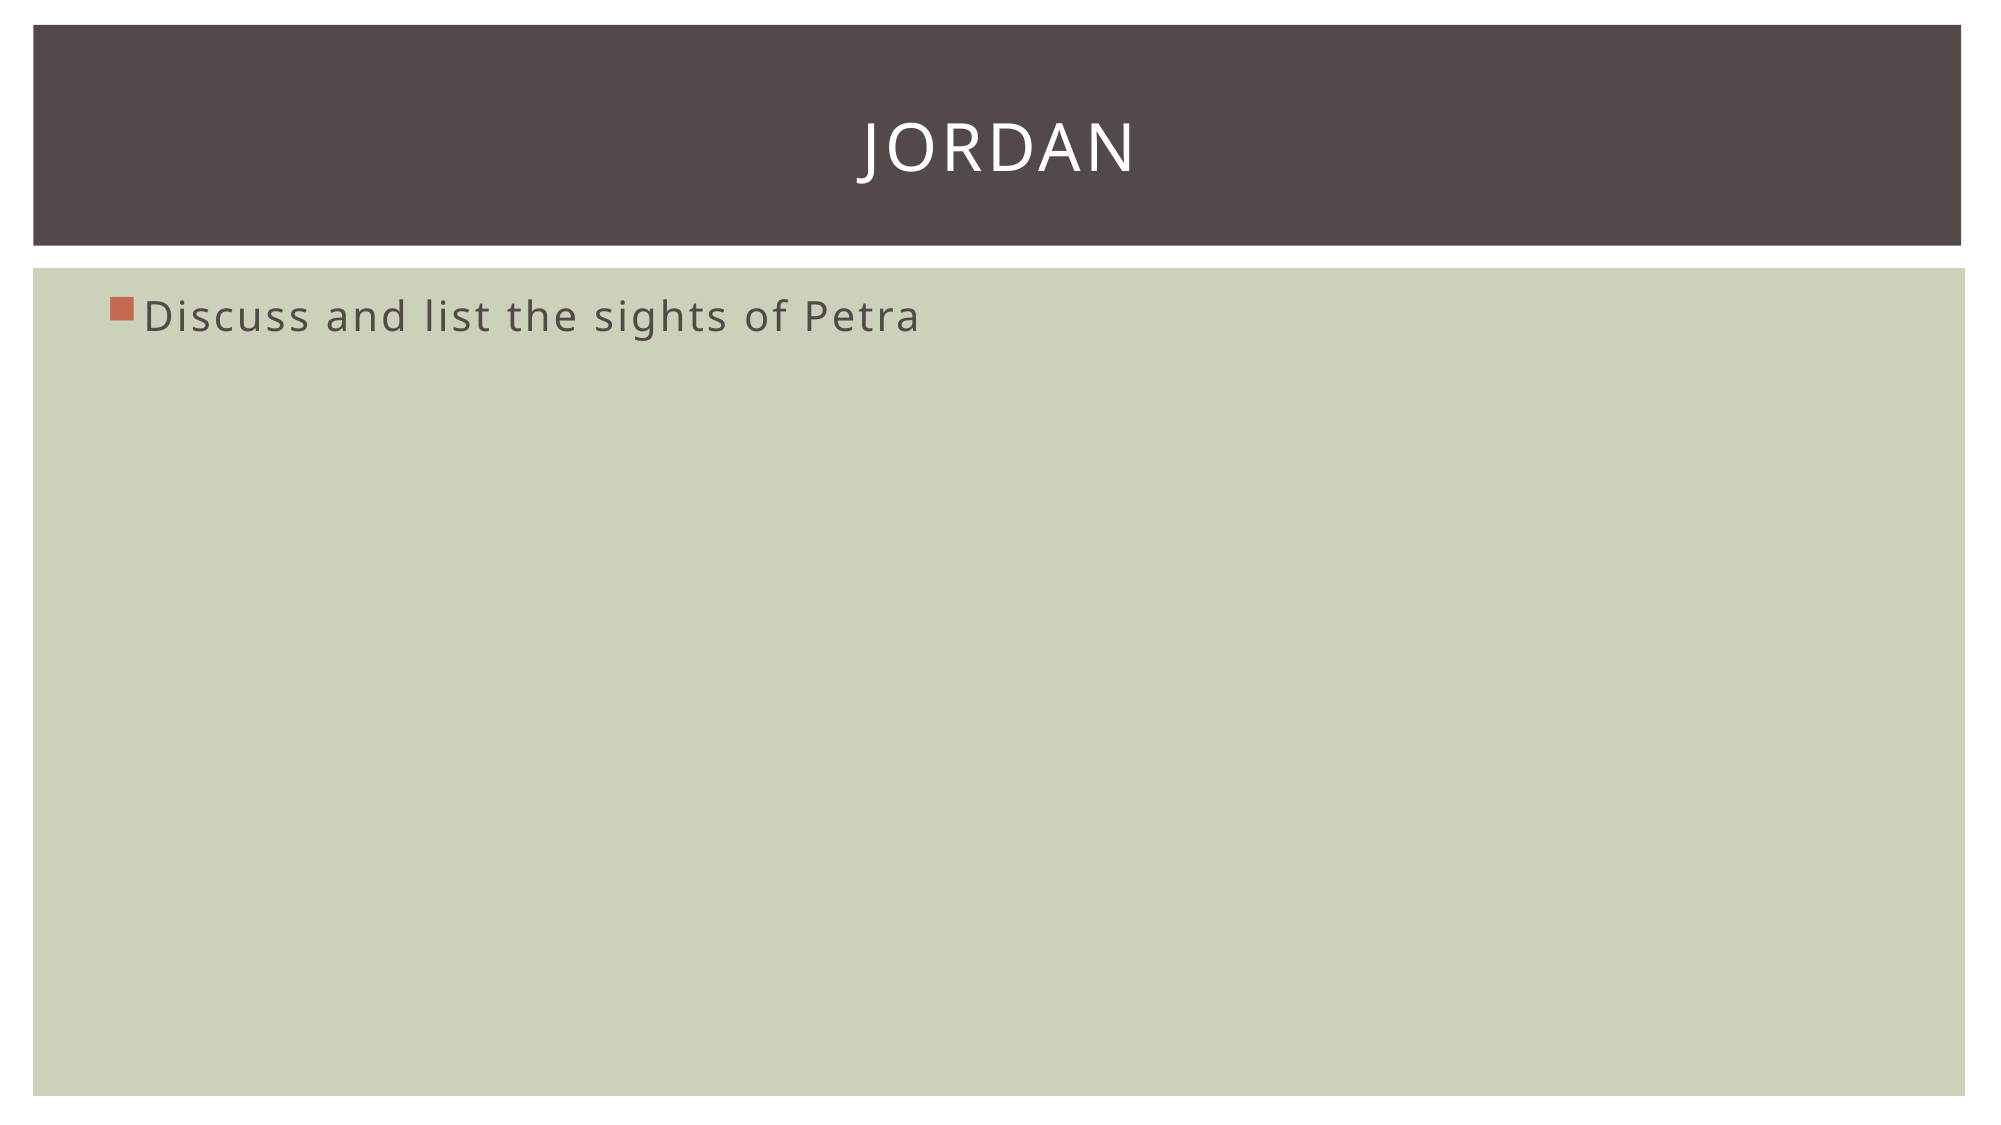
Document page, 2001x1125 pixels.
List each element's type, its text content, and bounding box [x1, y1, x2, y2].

list Discuss and list the sights of Petra [83, 281, 1923, 1005]
title jordan [83, 58, 1917, 232]
